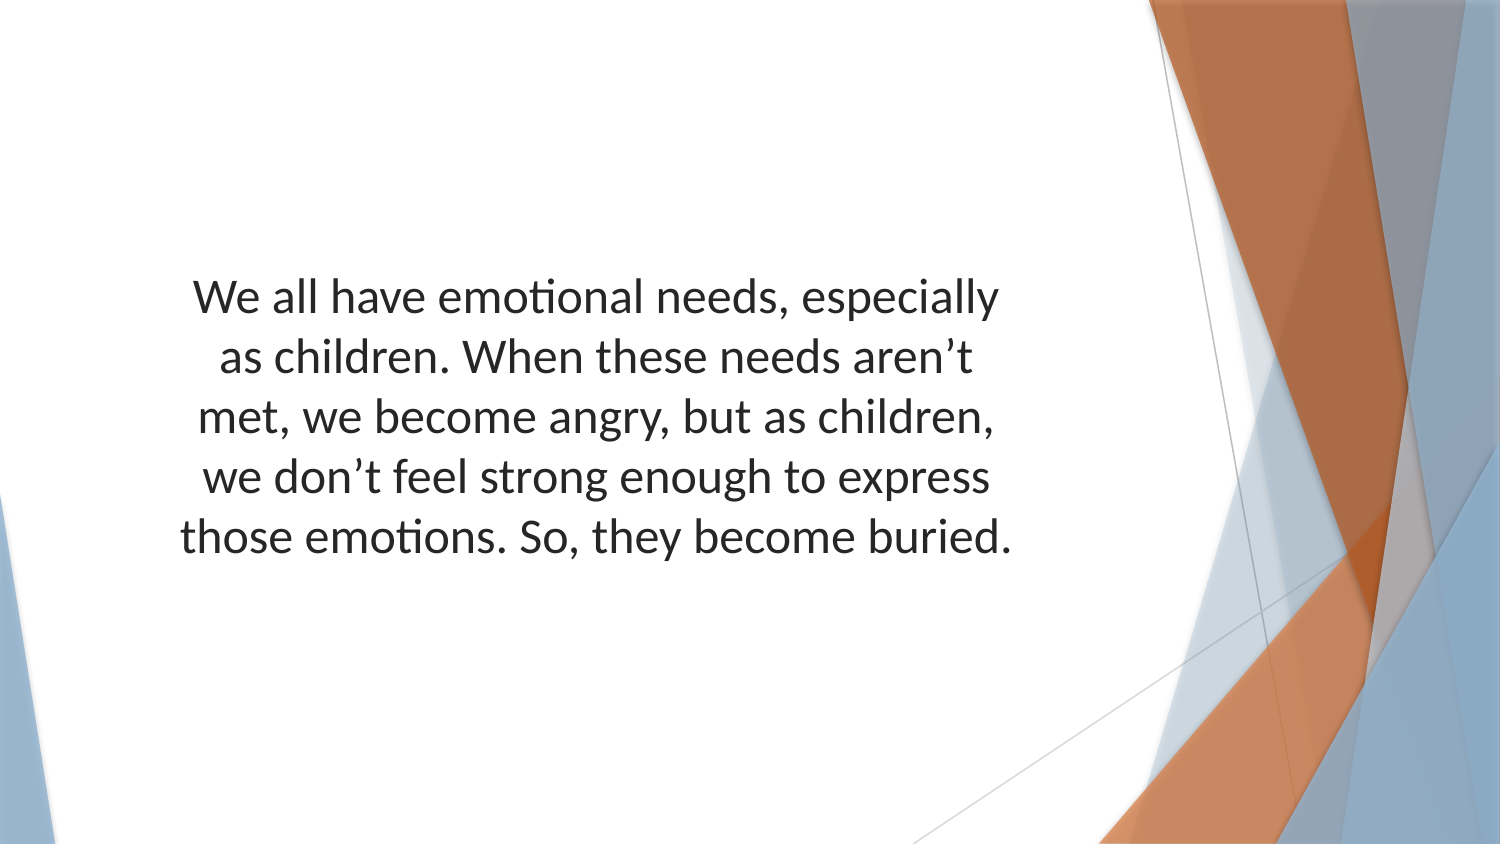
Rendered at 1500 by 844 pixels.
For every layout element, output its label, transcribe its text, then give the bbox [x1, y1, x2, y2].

list We all have emotional needs, especially as children. When these needs aren’t met, we become angry, but as children, we don’t feel strong enough to express those emotions. So, they become buried. [159, 256, 1034, 670]
